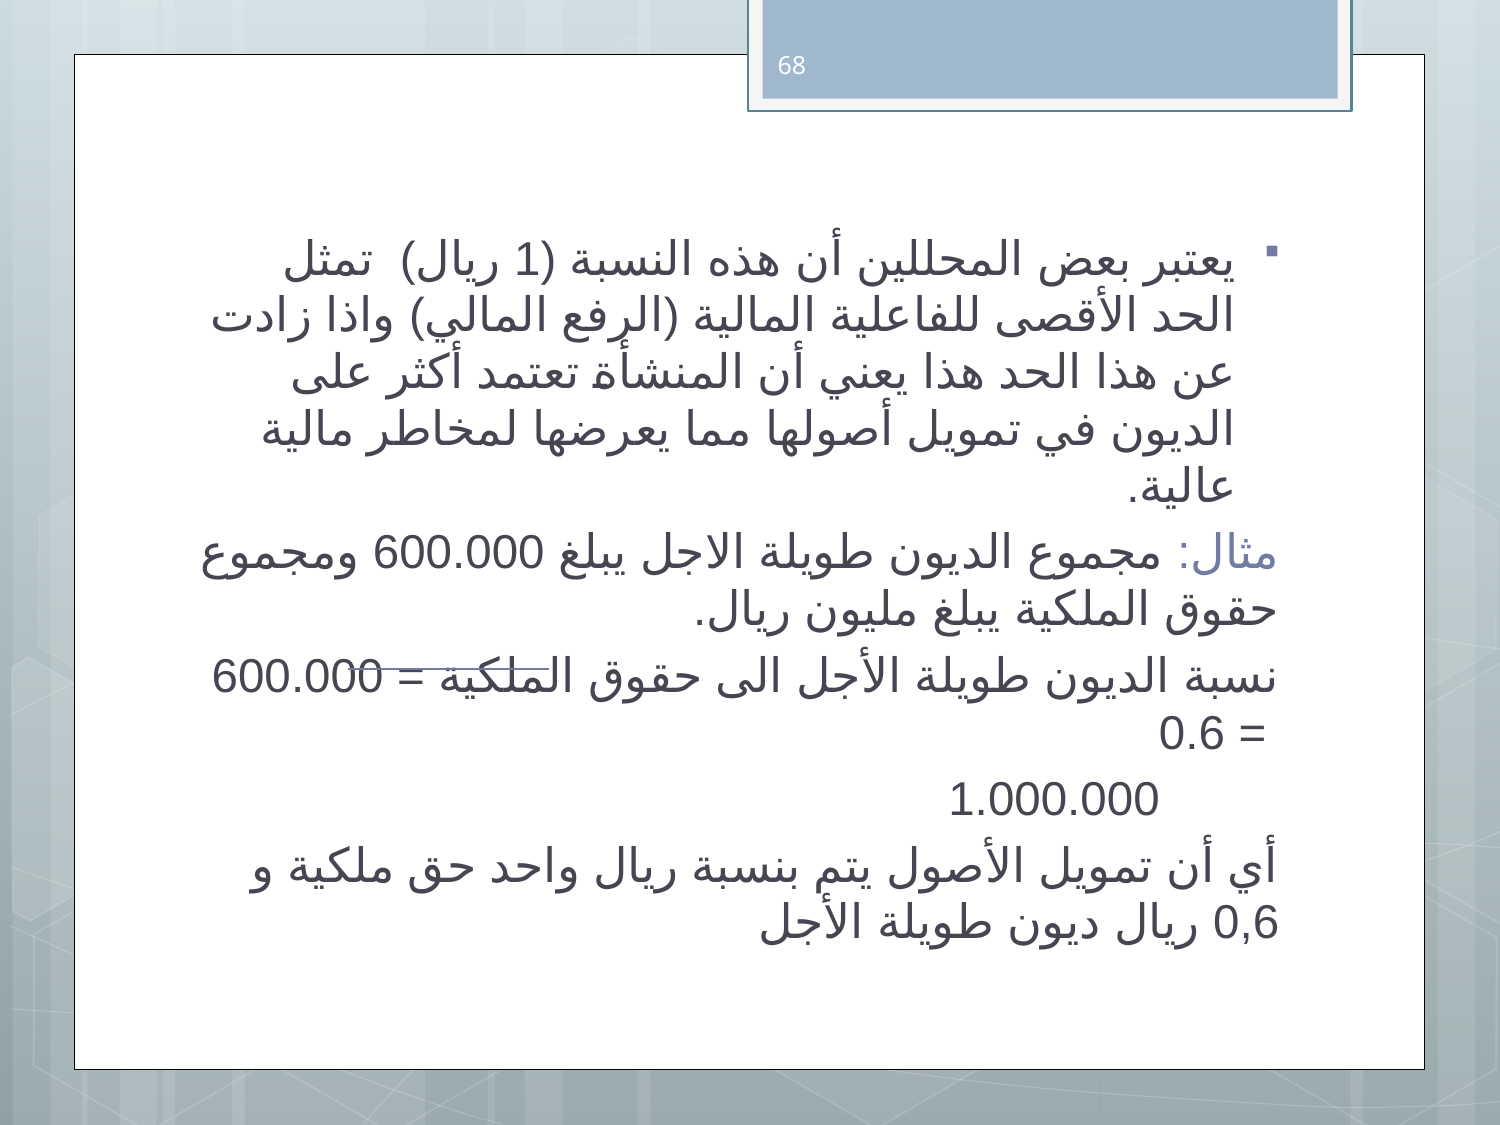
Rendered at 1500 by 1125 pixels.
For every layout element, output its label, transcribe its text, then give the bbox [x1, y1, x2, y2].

slide_number 68 [762, 36, 982, 97]
list يعتبر بعض المحللين أن هذه النسبة (1 ريال) تمثل الحد الأقصى للفاعلية المالية (الرفع المالي) واذا زادت عن هذا الحد هذا يعني أن المنشأة تعتمد أكثر على الديون في تمويل أصولها مما يعرضها لمخاطر مالية عالية. مثال: مجموع الديون طويلة الاجل يبلغ 600.000 ومجموع حقوق الملكية يبلغ مليون ريال. نسبة الديون طويلة الأجل الى حقوق الملكية = 600.000 = 0.6 1.000.000 أي أن تمويل الأصول يتم بنسبة ريال واحد حق ملكية و 0,6 ريال ديون طويلة الأجل [171, 219, 1306, 957]
